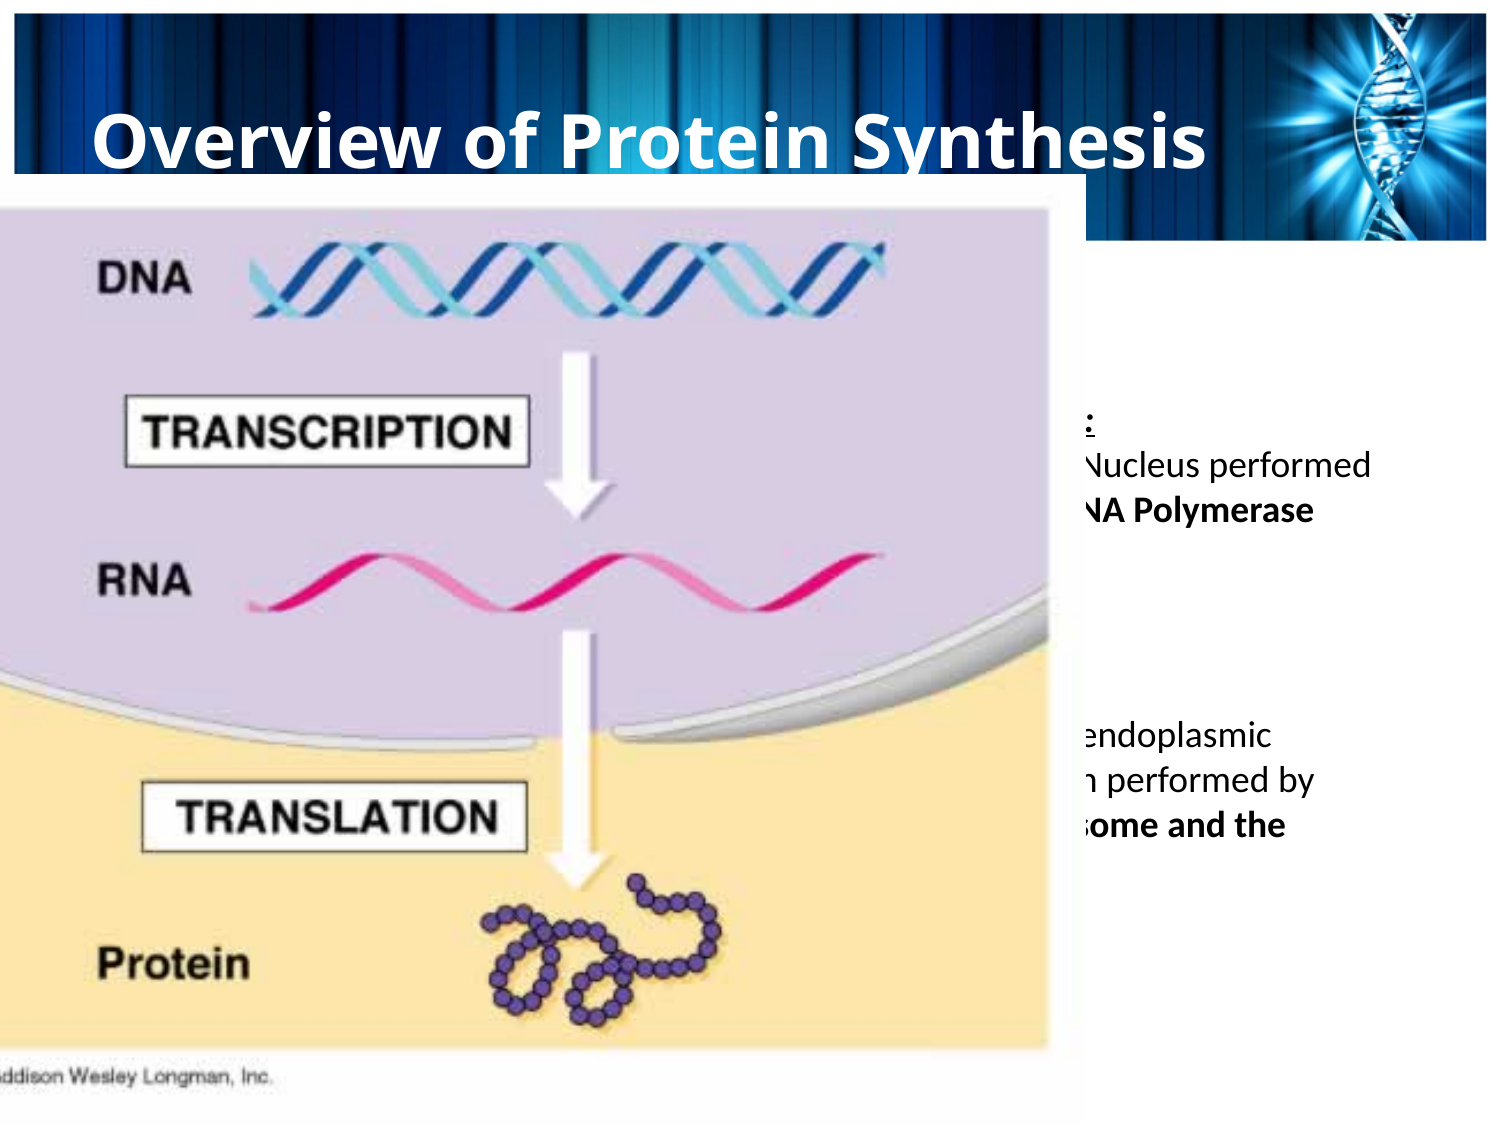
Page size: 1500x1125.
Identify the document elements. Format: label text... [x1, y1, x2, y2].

picture [0, 0, 1500, 1125]
title Overview of Protein Synthesis [75, 45, 1425, 233]
text_box Location: In the Nucleus performed by the RNA Polymerase In the endoplasmic reticulum performed by the ribosome and the tRNA [1090, 387, 1388, 898]
